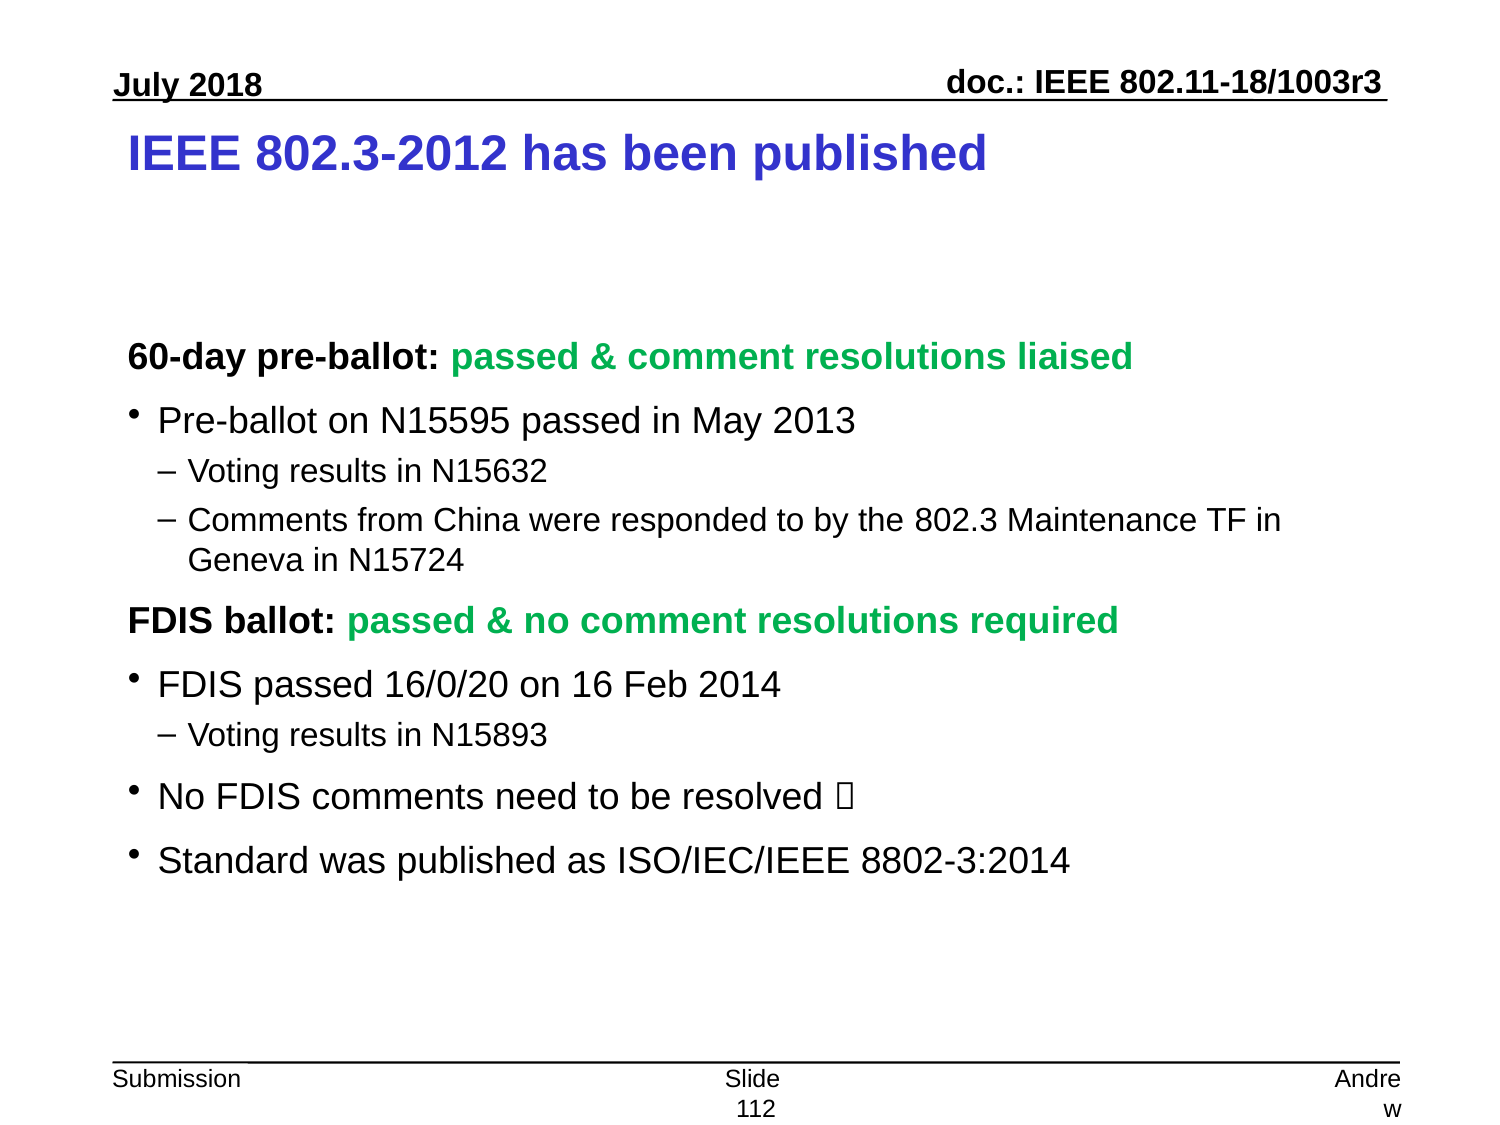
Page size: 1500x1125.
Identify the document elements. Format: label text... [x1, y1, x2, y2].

list 60-day pre-ballot: passed & comment resolutions liaised Pre-ballot on N15595 passed in May 2013 Voting results in N15632 Comments from China were responded to by the 802.3 Maintenance TF in Geneva in N15724 FDIS ballot: passed & no comment resolutions required FDIS passed 16/0/20 on 16 Feb 2014 Voting results in N15893 No FDIS comments need to be resolved  Standard was published as ISO/IEC/IEEE 8802-3:2014 [112, 324, 1388, 1000]
footer Andrew Myles, Cisco [1320, 1061, 1402, 1093]
slide_number Slide 112 [709, 1061, 803, 1093]
title IEEE 802.3-2012 has been published [112, 112, 1388, 288]
